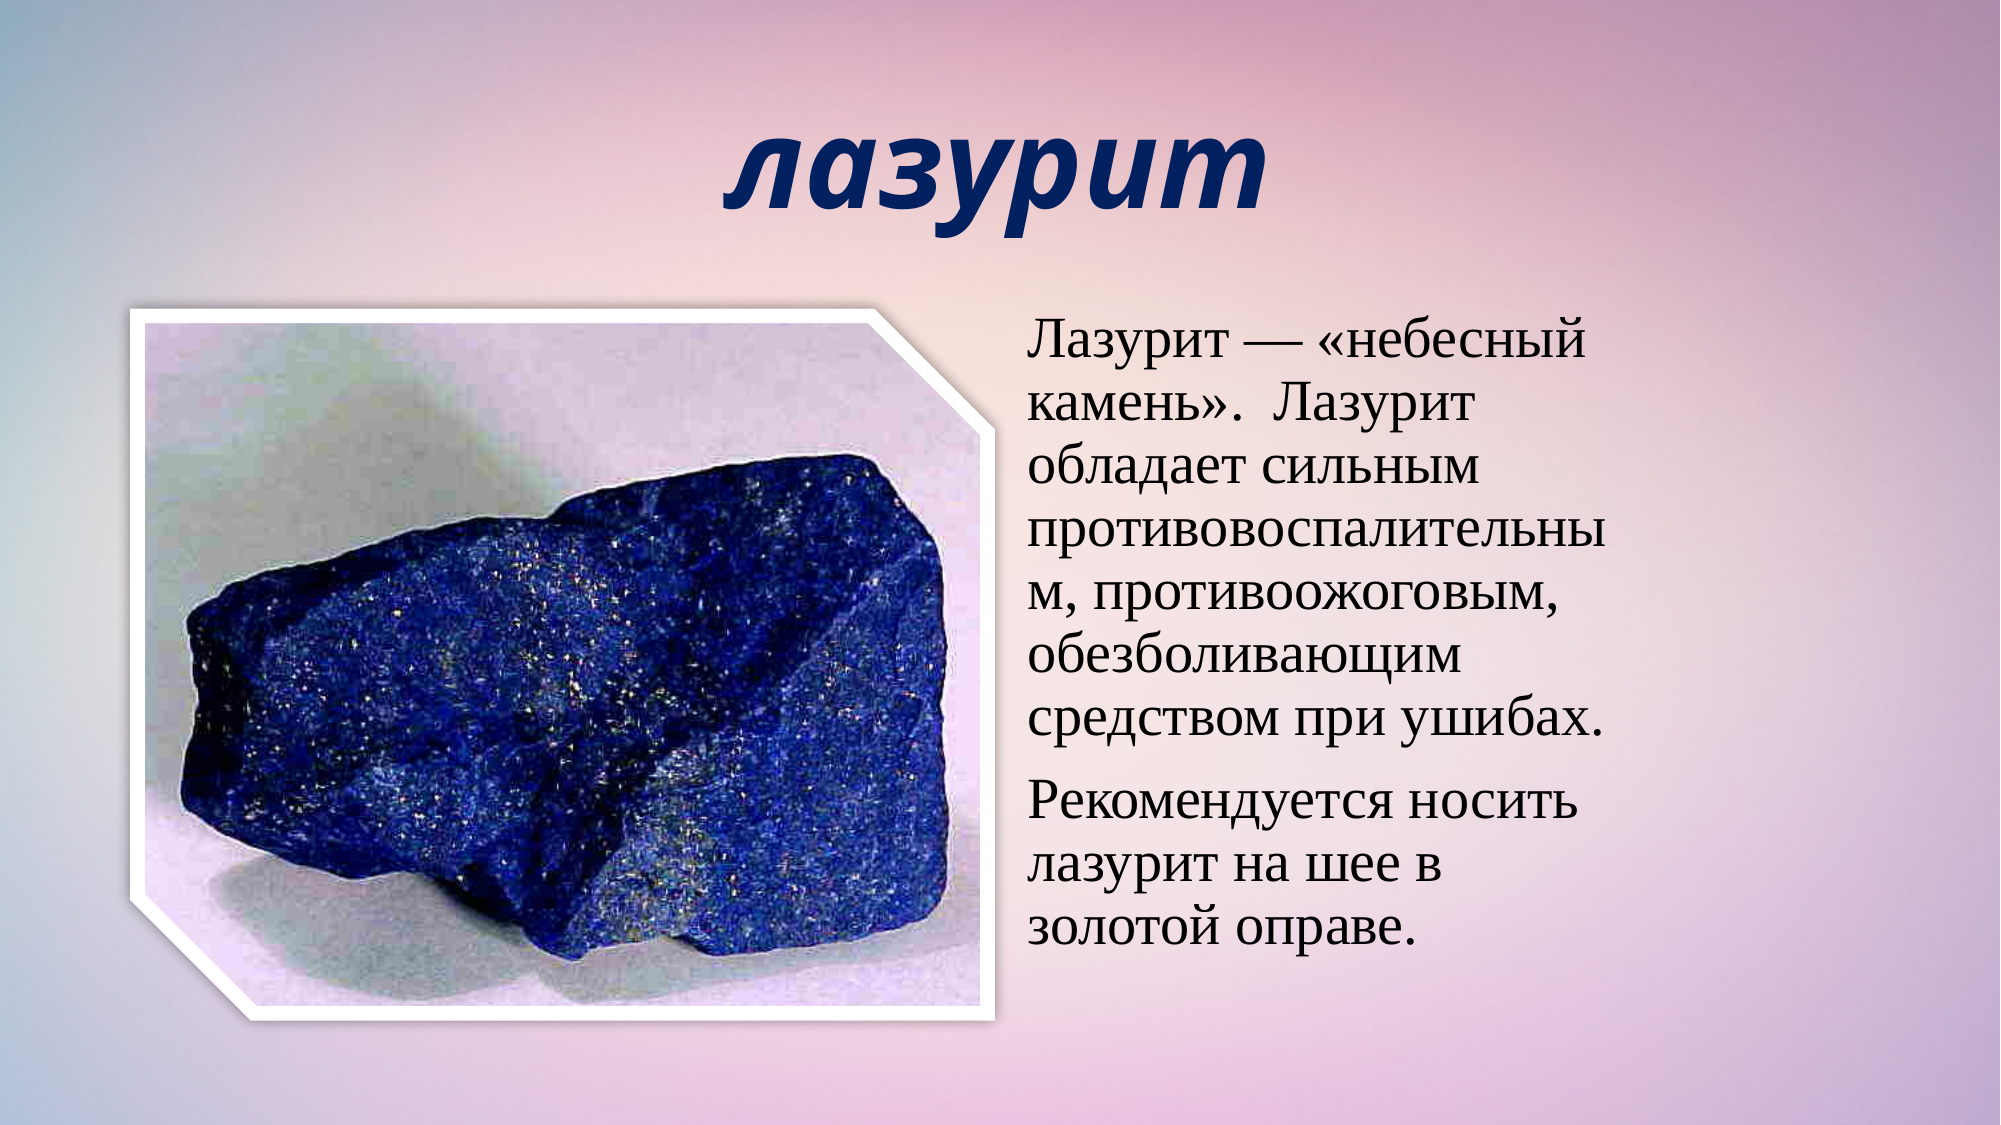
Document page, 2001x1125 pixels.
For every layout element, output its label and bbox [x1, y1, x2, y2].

picture [0, 0, 2000, 1125]
list [137, 315, 988, 1014]
